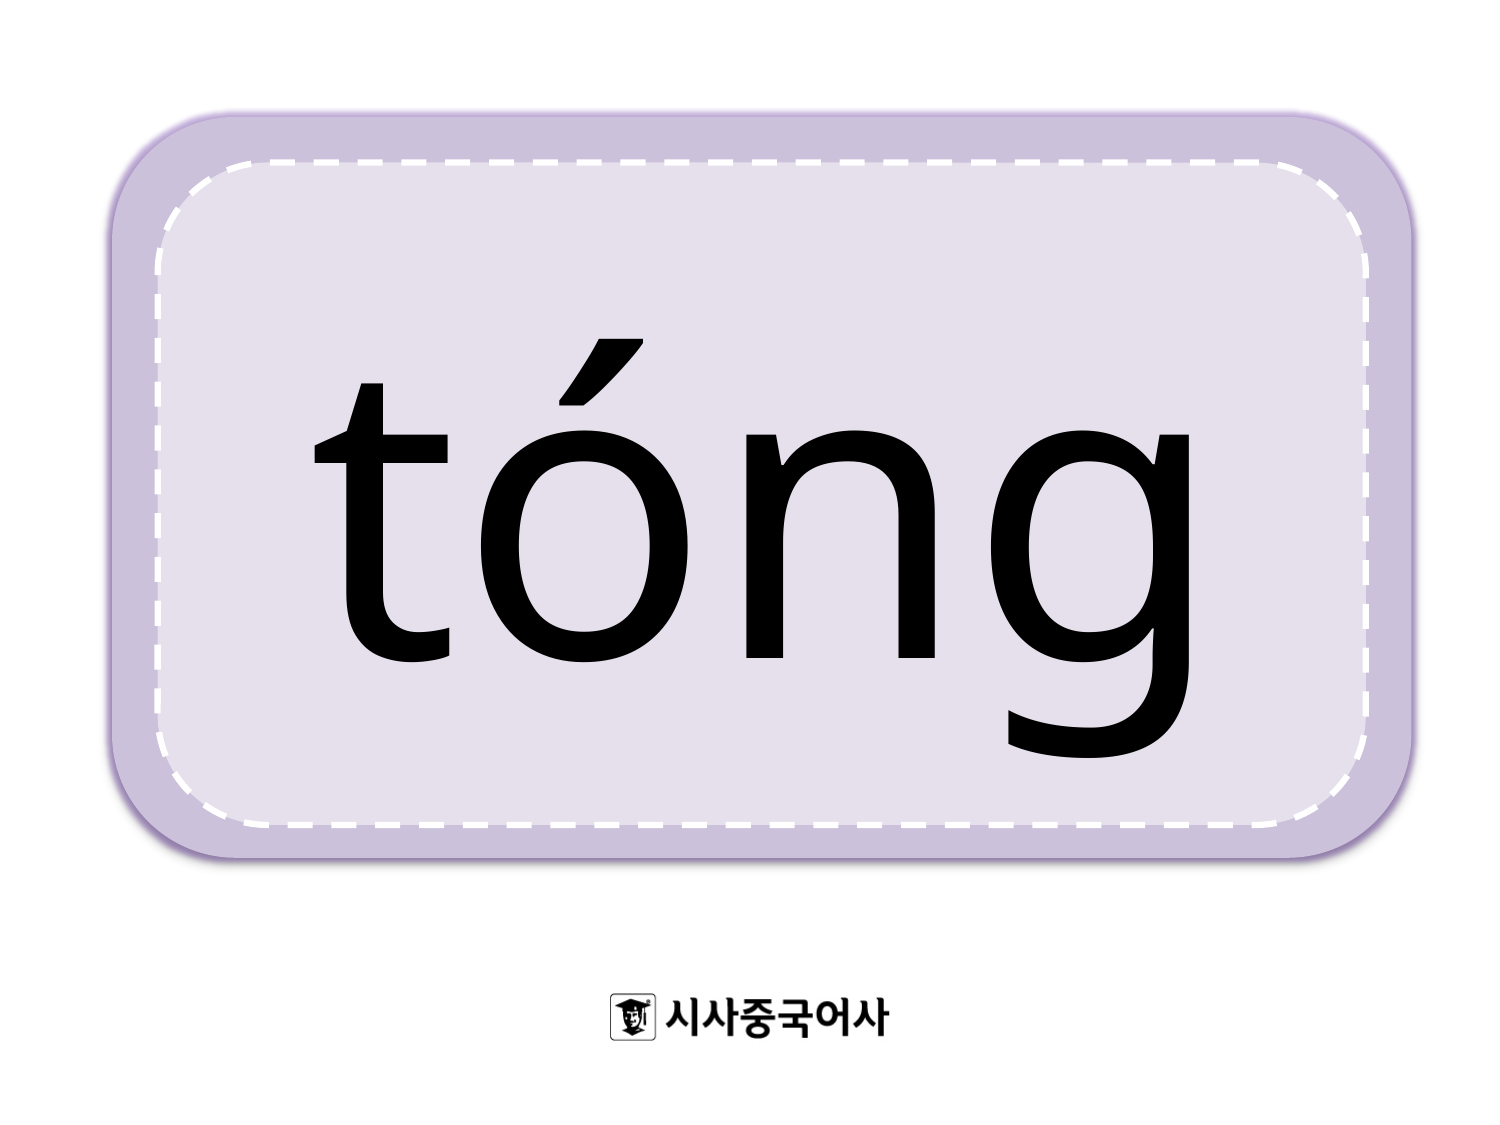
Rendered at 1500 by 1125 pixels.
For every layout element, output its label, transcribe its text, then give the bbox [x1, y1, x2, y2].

text_box tóng [162, 160, 1371, 824]
picture [602, 987, 898, 1047]
